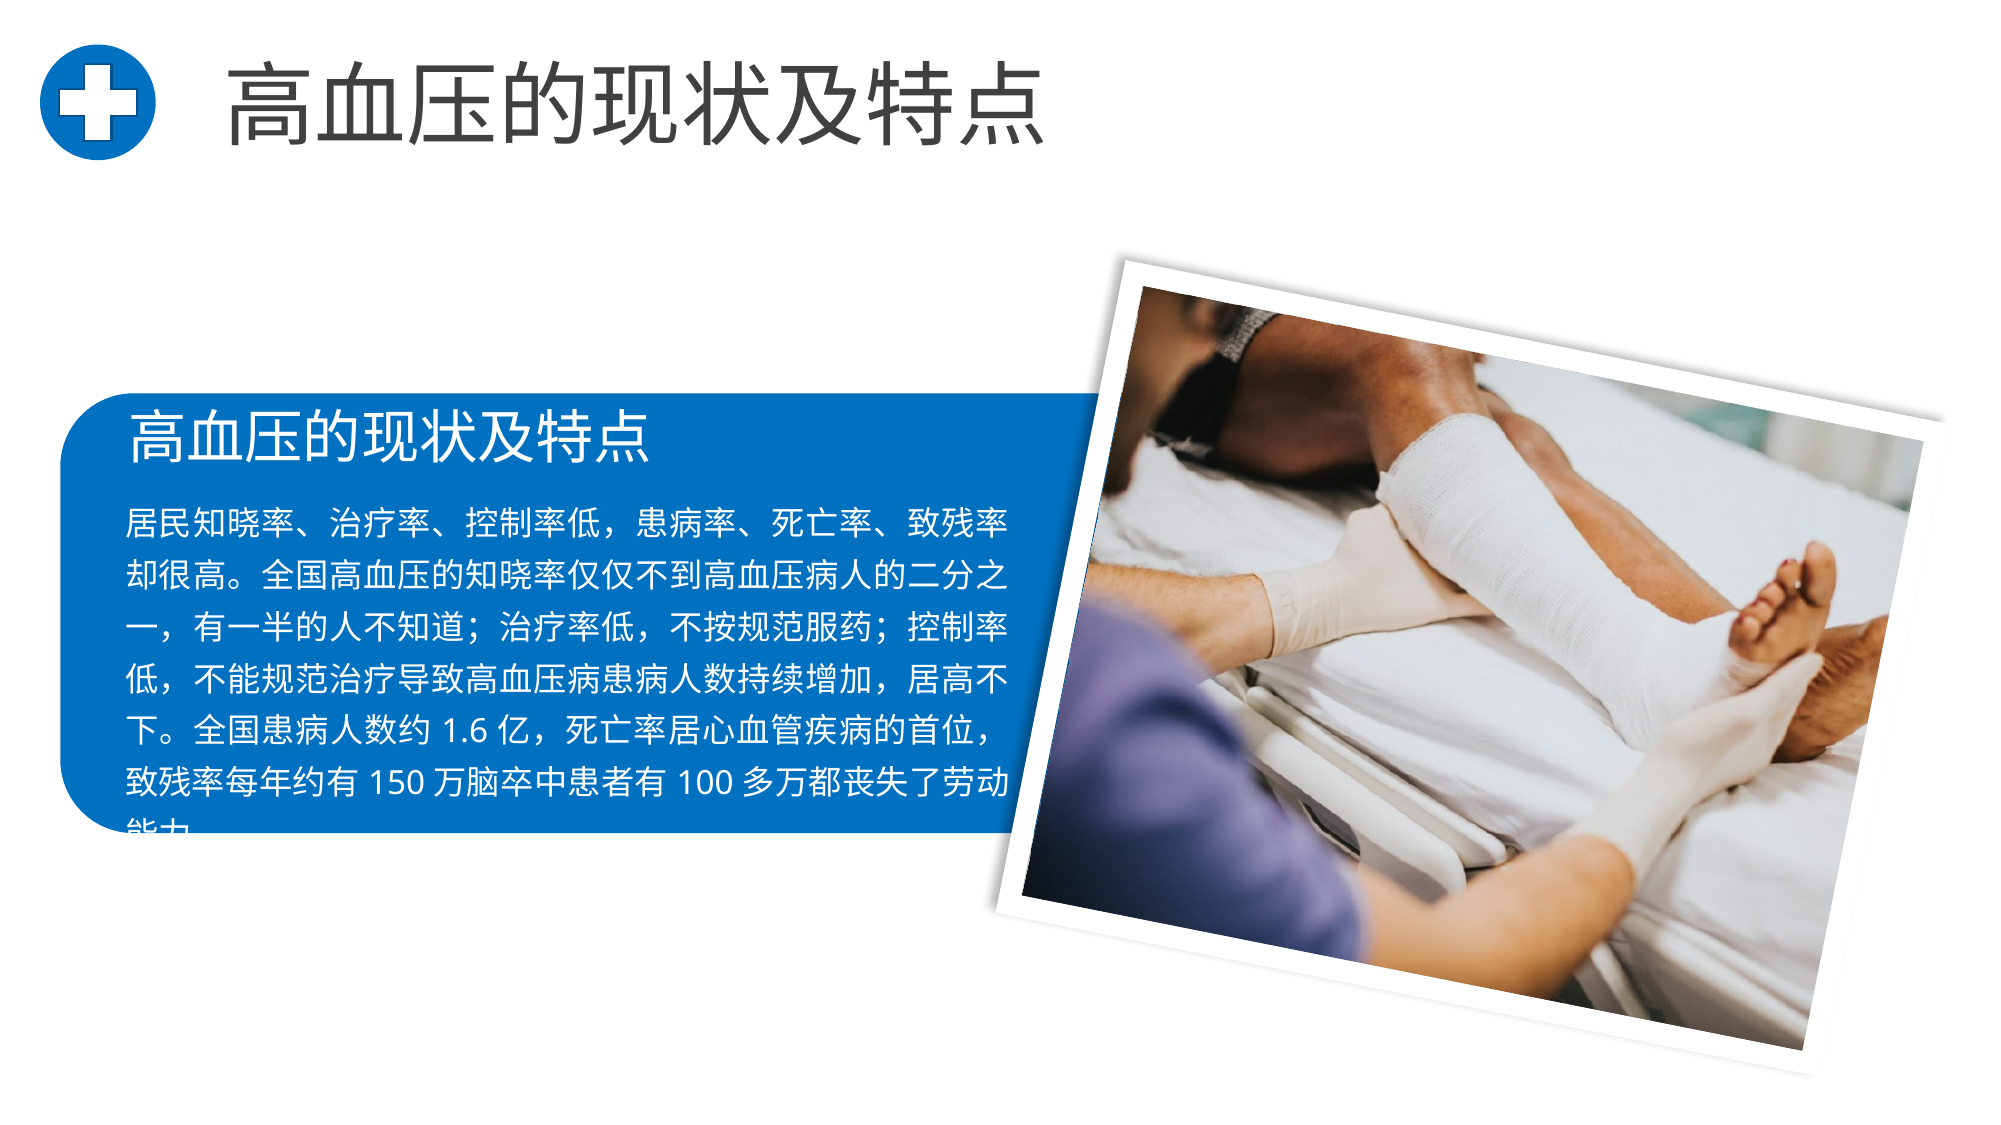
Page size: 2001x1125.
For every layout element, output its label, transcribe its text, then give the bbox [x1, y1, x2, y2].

text_box 高血压的现状及特点 [202, 36, 1071, 168]
text_box 高血压的现状及特点 [113, 393, 668, 478]
text_box 居民知晓率、治疗率、控制率低，患病率、死亡率、致残率却很高。全国高血压的知晓率仅仅不到高血压病人的二分之一，有一半的人不知道；治疗率低，不按规范服药；控制率低，不能规范治疗导致高血压病患病人数持续增加，居高不下。全国患病人数约1.6亿，死亡率居心血管疾病的首位，致残率每年约有150万脑卒中患者有100多万都丧失了劳动能力。 [110, 482, 1025, 861]
text_box [59, 392, 1074, 831]
picture [1023, 287, 1923, 1050]
